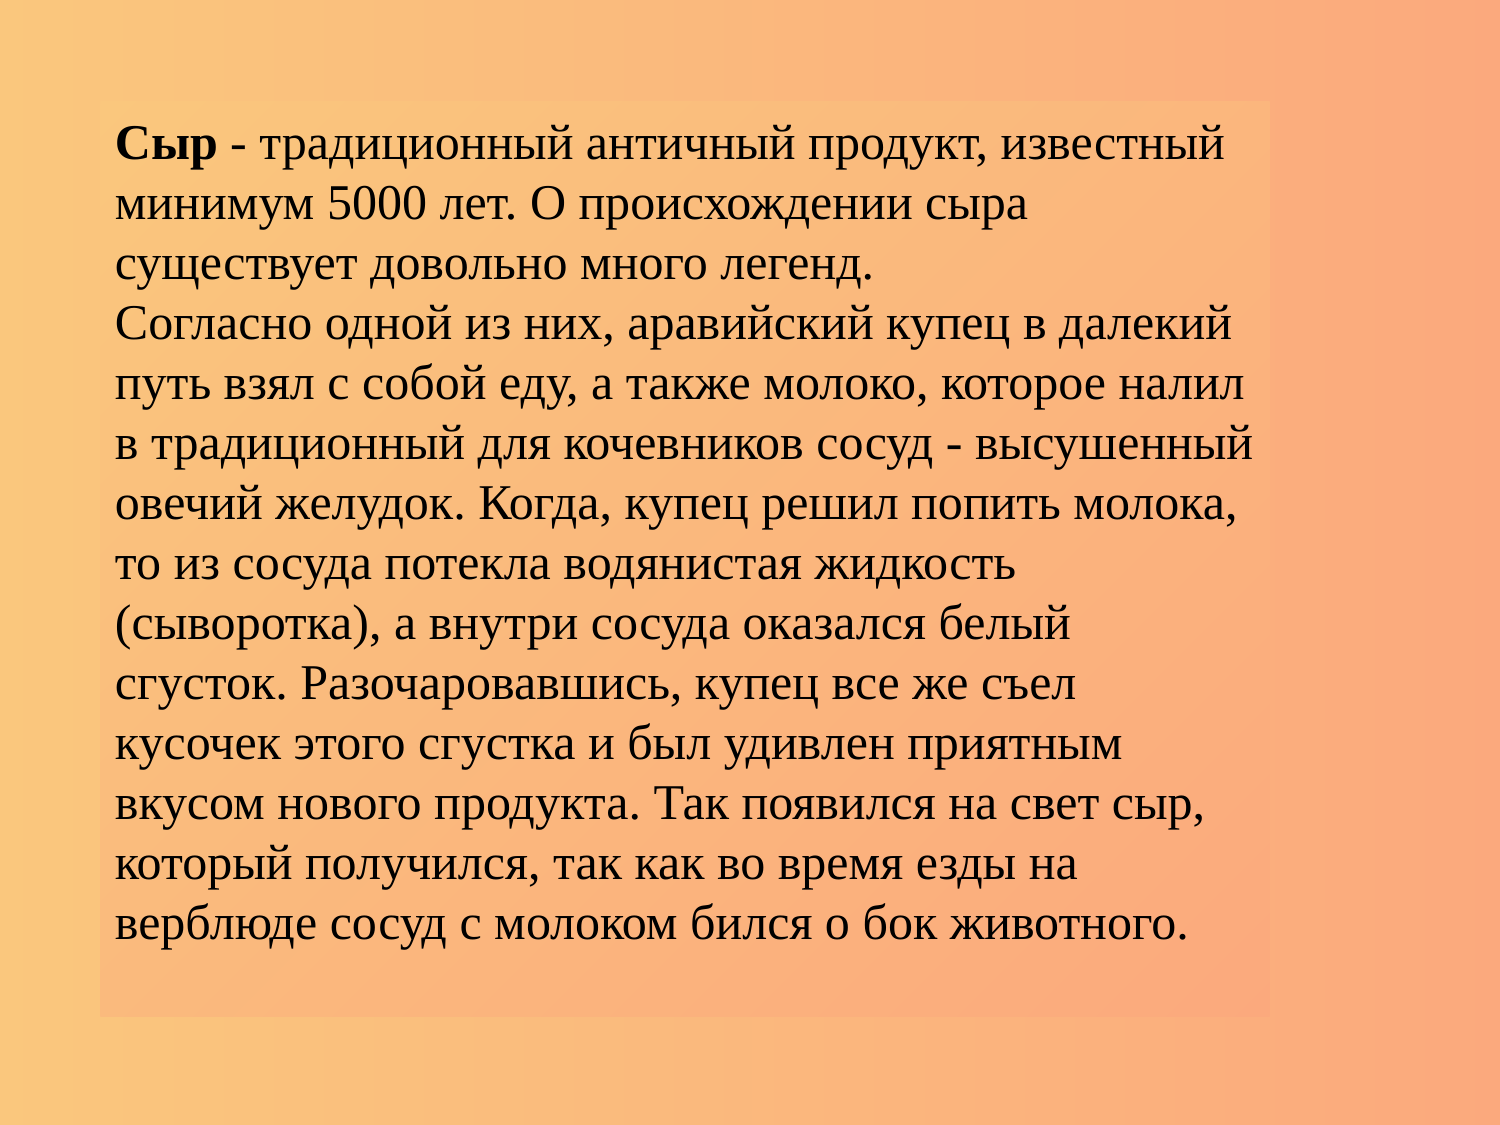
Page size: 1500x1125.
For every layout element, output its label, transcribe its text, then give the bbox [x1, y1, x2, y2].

text_box Сыр - традиционный античный продукт, известный минимум 5000 лет. О происхождении сыра существует довольно много легенд. Согласно одной из них, аравийский купец в далекий путь взял с собой еду, а также молоко, которое налил в традиционный для кочевников сосуд - высушенный овечий желудок. Когда, купец решил попить молока, то из сосуда потекла водянистая жидкость (сыворотка), а внутри сосуда оказался белый сгусток. Разочаровавшись, купец все же съел кусочек этого сгустка и был удивлен приятным вкусом нового продукта. Так появился на свет сыр, который получился, так как во время езды на верблюде сосуд с молоком бился о бок животного. [100, 101, 1270, 1017]
